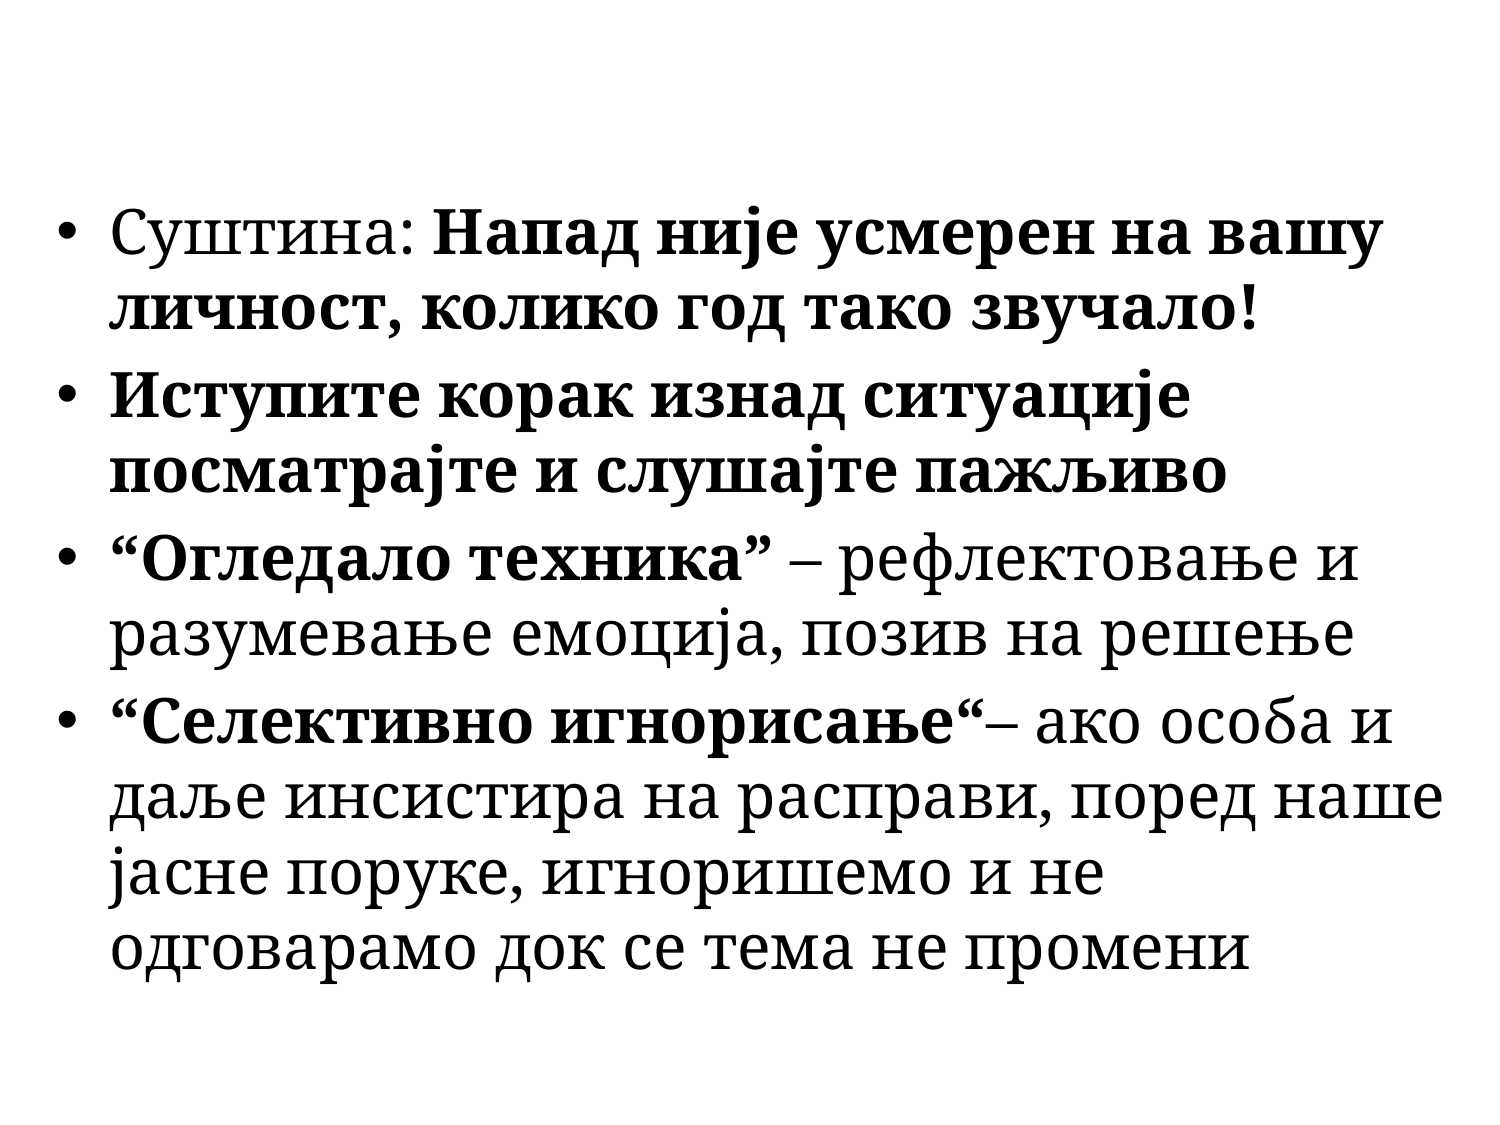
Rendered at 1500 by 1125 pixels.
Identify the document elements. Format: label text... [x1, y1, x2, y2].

list Суштина: Напад није усмерен на вашу личност, колико год тако звучало! Иступите корак изнад ситуације посматрајте и слушајте пажљиво “Огледало техника” – рефлектовање и разумевање емоција, позив на решење “Селективно игнорисање“– ако особа и даље инсистира на расправи, поред наше јасне поруке, игноришемо и не одговарамо док се тема не промени [41, 184, 1471, 1005]
